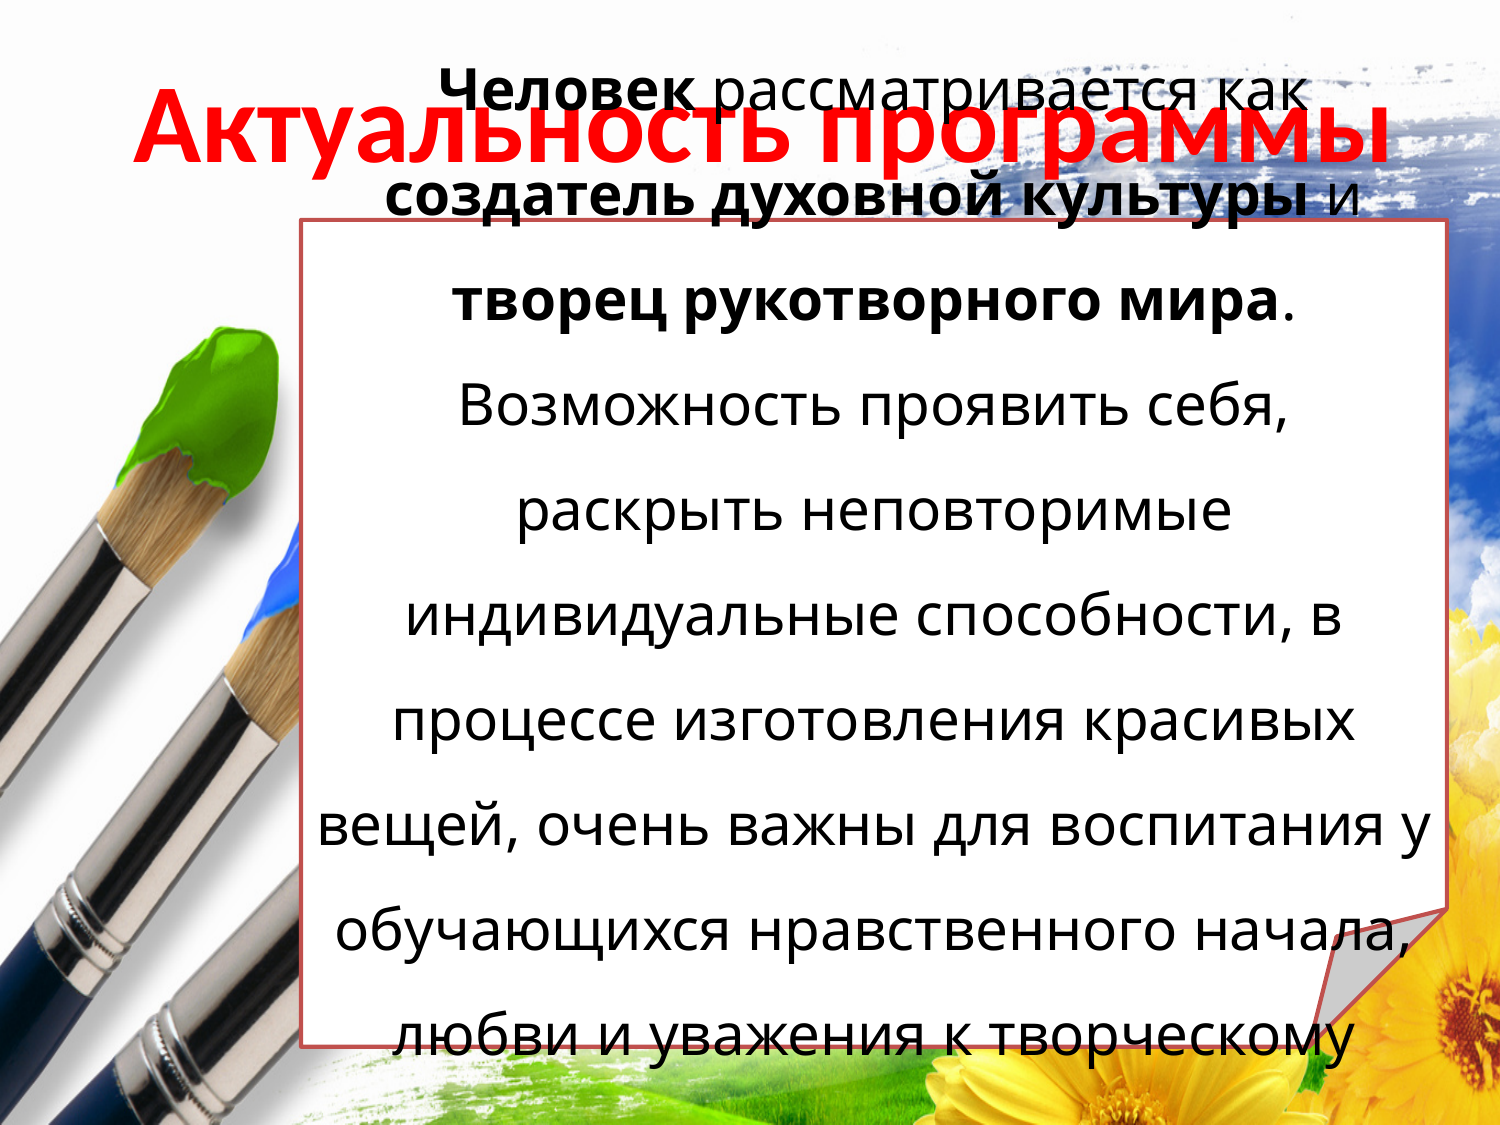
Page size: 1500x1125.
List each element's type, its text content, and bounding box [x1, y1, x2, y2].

text_box Актуальность программы [118, 42, 1411, 193]
text_box Человек рассматривается как создатель духовной культуры и творец рукотворного мира. Возможность проявить себя, раскрыть неповторимые индивидуальные способности, в процессе изготовления красивых вещей, очень важны для воспитания у обучающихся нравственного начала, любви и уважения к творческому труду. [298, 217, 1449, 1049]
picture [0, 0, 1500, 1125]
